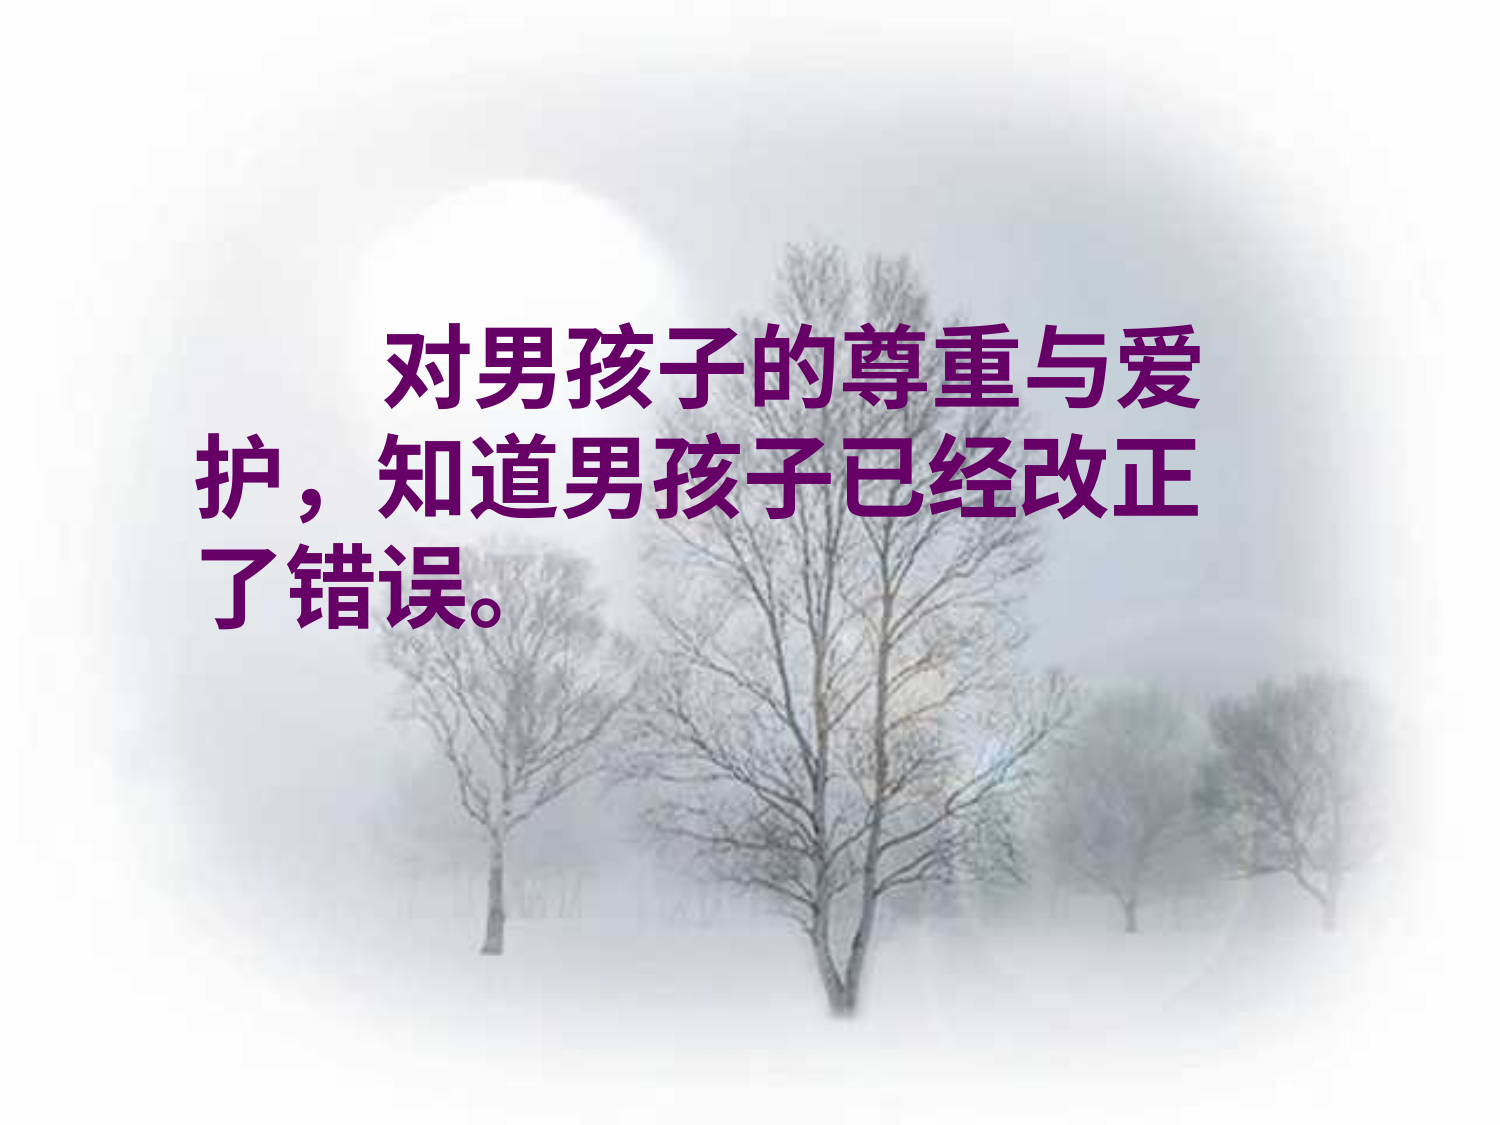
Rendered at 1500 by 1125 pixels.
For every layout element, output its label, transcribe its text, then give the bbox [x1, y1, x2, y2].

text_box 对男孩子的尊重与爱护，知道男孩子已经改正了错误。 [178, 302, 1245, 648]
picture [0, 0, 1500, 1125]
